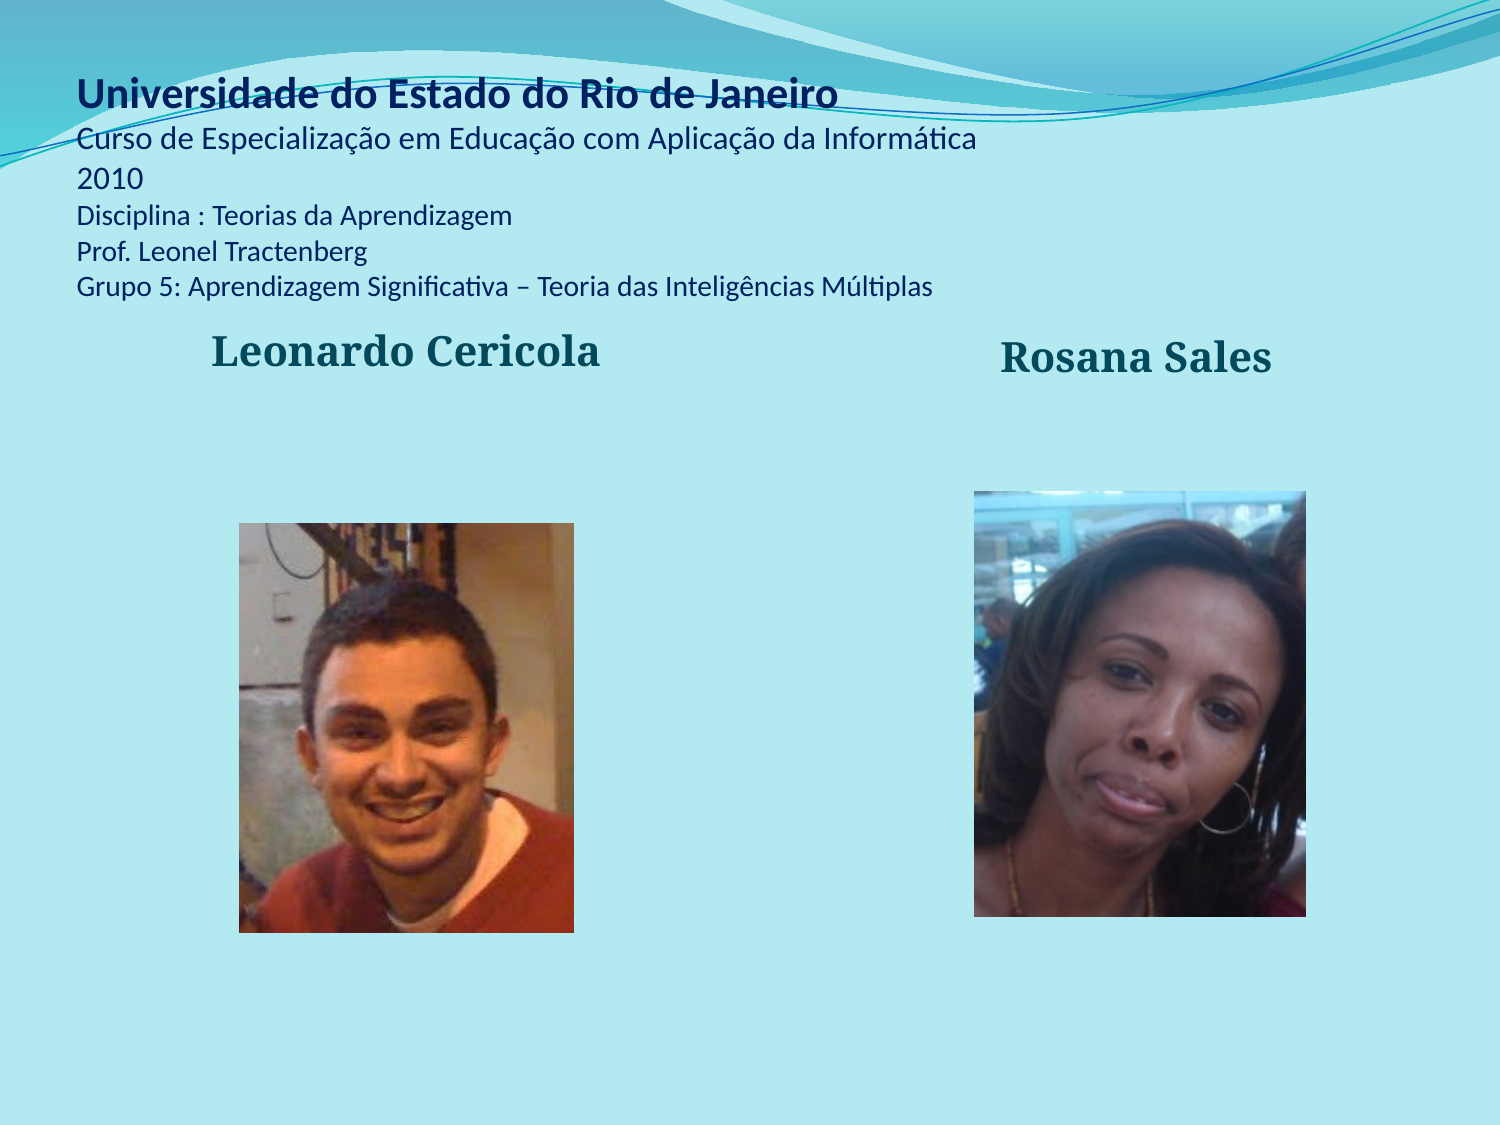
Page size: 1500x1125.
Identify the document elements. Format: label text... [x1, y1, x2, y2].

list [974, 491, 1306, 918]
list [238, 522, 574, 933]
title Universidade do Estado do Rio de Janeiro Curso de Especialização em Educação com Aplicação da Informática 2010 Disciplina : Teorias da Aprendizagem Prof. Leonel Tractenberg Grupo 5: Aprendizagem Significativa – Teoria das Inteligências Múltiplas [76, 54, 1427, 303]
list Rosana Sales [761, 302, 1425, 409]
list Leonardo Cericola [75, 302, 738, 398]
